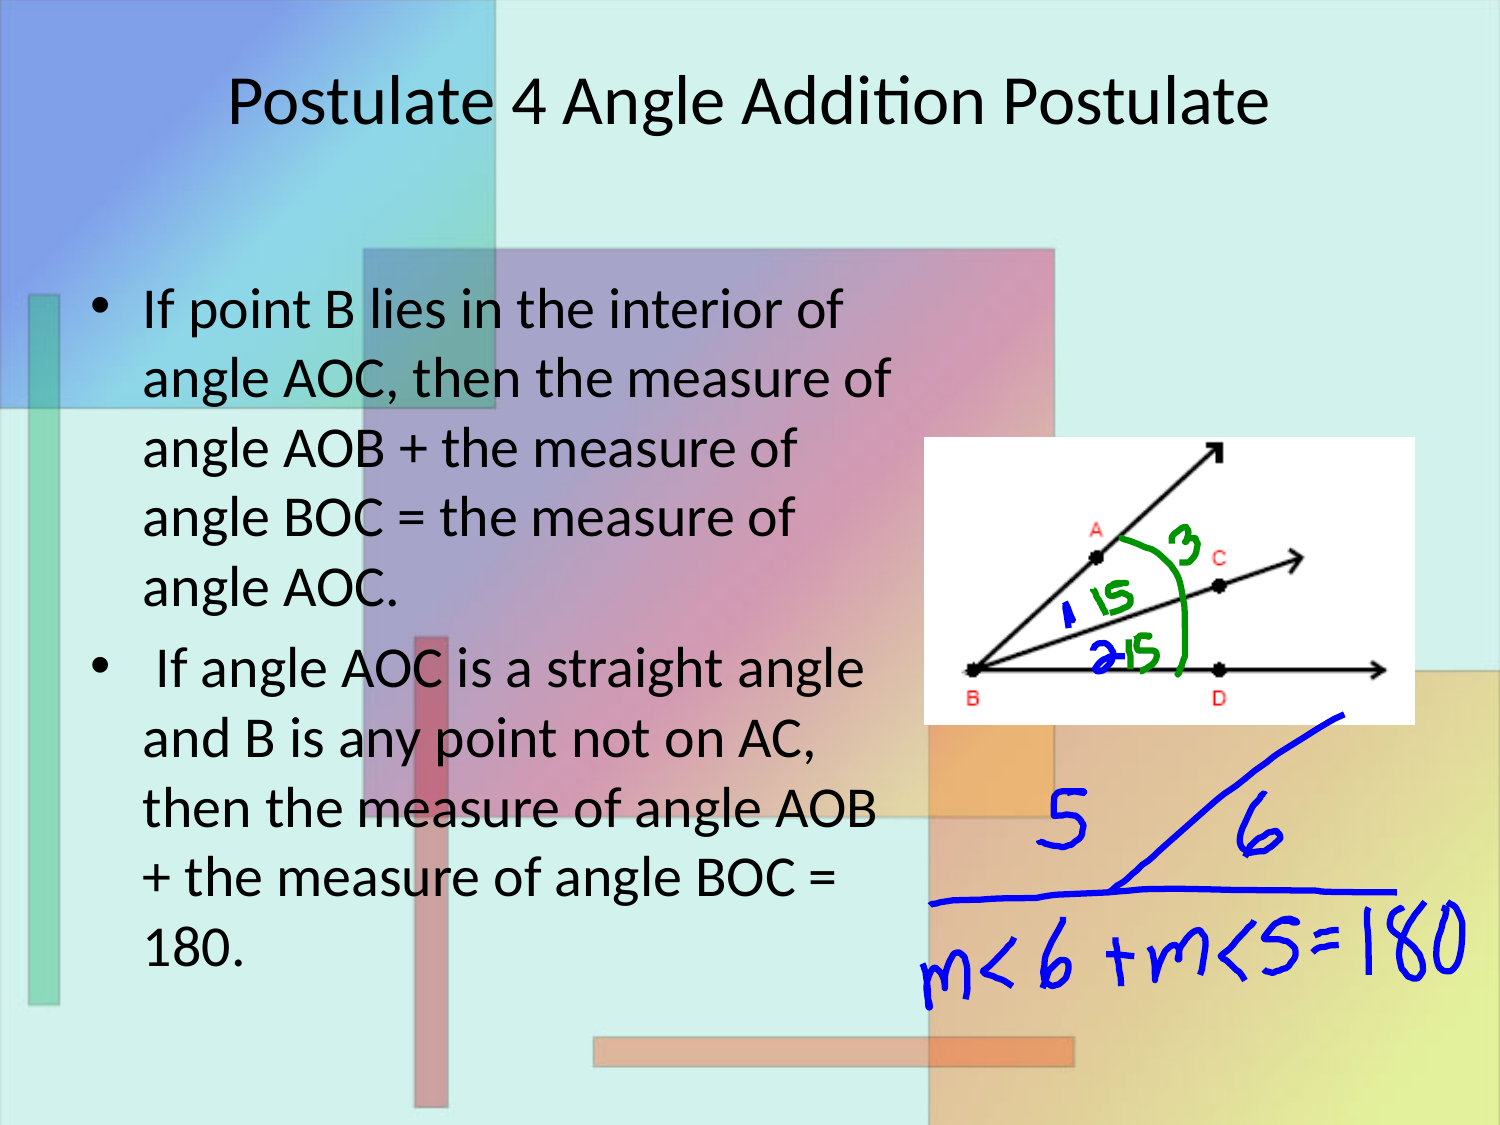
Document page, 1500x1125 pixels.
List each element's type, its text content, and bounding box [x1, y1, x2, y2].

text_box [1114, 937, 1122, 987]
text_box [1041, 916, 1070, 989]
text_box [1435, 901, 1464, 972]
text_box [1263, 918, 1298, 974]
text_box [1119, 953, 1135, 957]
text_box [1311, 944, 1339, 953]
picture [0, 0, 1500, 1125]
text_box [921, 951, 969, 1009]
text_box [982, 937, 1016, 987]
text_box [1038, 790, 1085, 848]
text_box [1148, 929, 1207, 981]
text_box [1220, 920, 1255, 981]
text_box [1314, 929, 1339, 937]
text_box [1366, 907, 1370, 975]
text_box [929, 888, 1397, 907]
text_box [1388, 901, 1426, 980]
text_box [1107, 733, 1320, 894]
list If point B lies in the interior of angle AOC, then the measure of angle AOB + the measure of angle BOC = the measure of angle AOC. If angle AOC is a straight angle and B is any point not on AC, then the measure of angle AOB + the measure of angle BOC = 180. [75, 262, 913, 1000]
title Postulate 4 Angle Addition Postulate [75, 45, 1425, 233]
text_box [1238, 792, 1282, 858]
